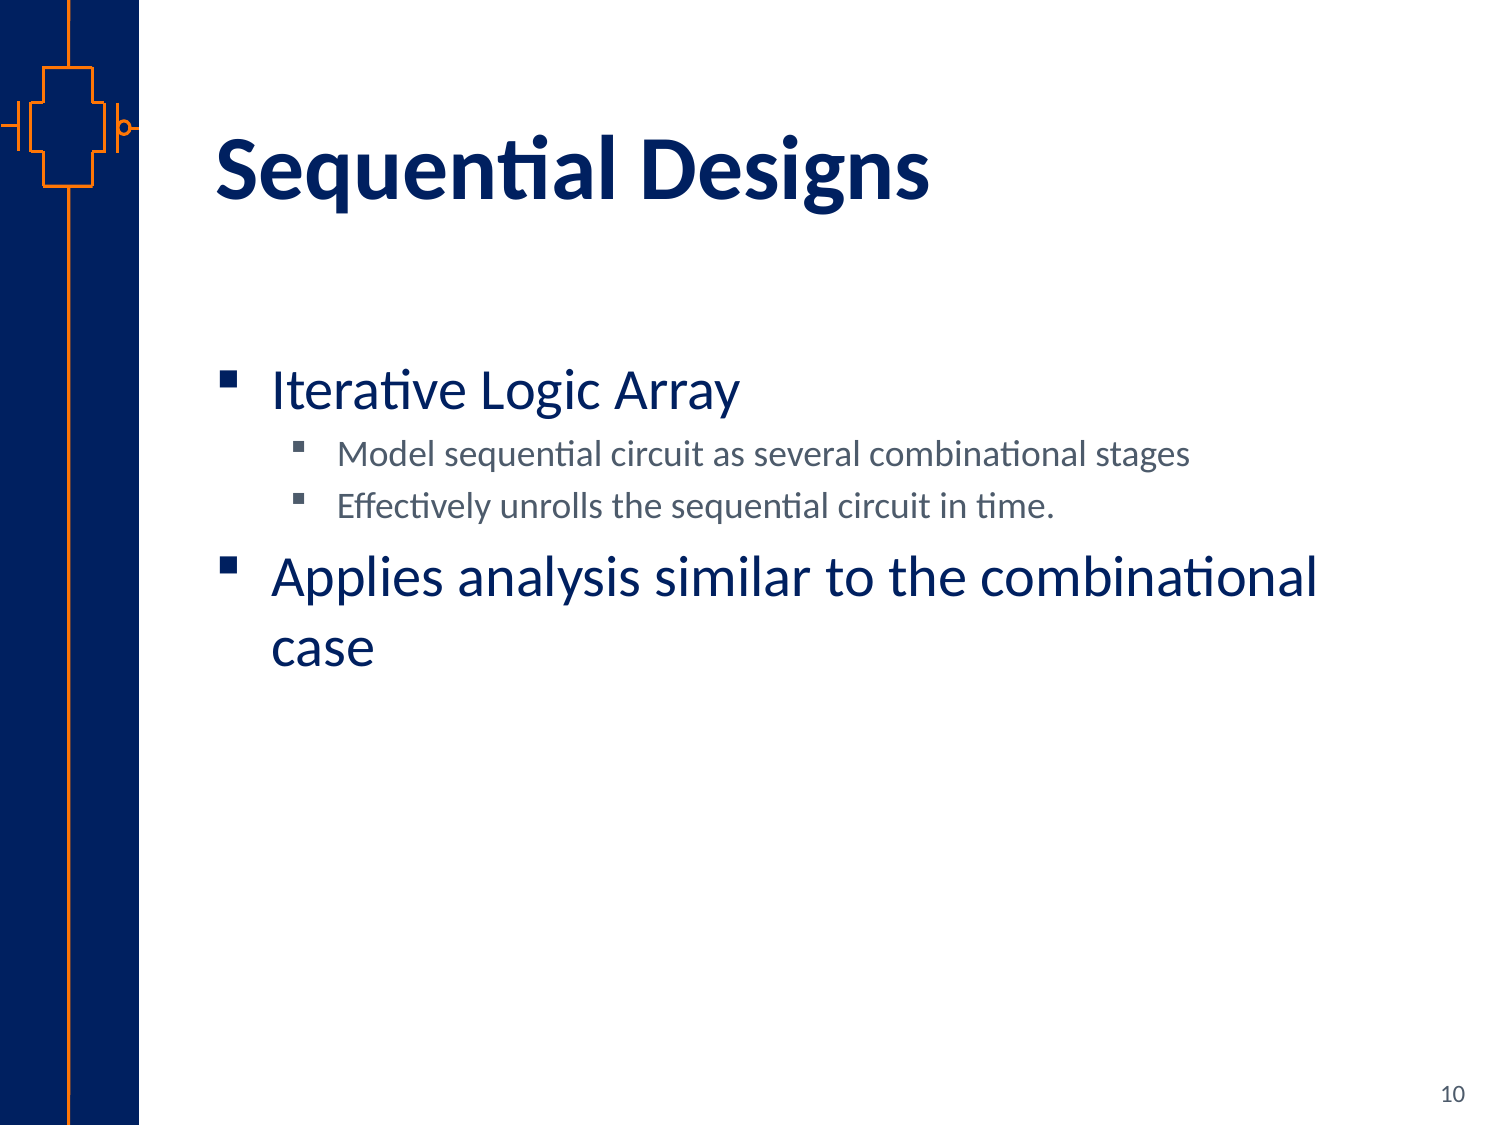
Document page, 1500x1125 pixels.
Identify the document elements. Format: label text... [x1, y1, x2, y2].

title Sequential Designs [200, 37, 1388, 225]
list Iterative Logic Array Model sequential circuit as several combinational stages Effectively unrolls the sequential circuit in time. Applies analysis similar to the combinational case [200, 262, 1425, 988]
slide_number 10 [1425, 1062, 1488, 1123]
